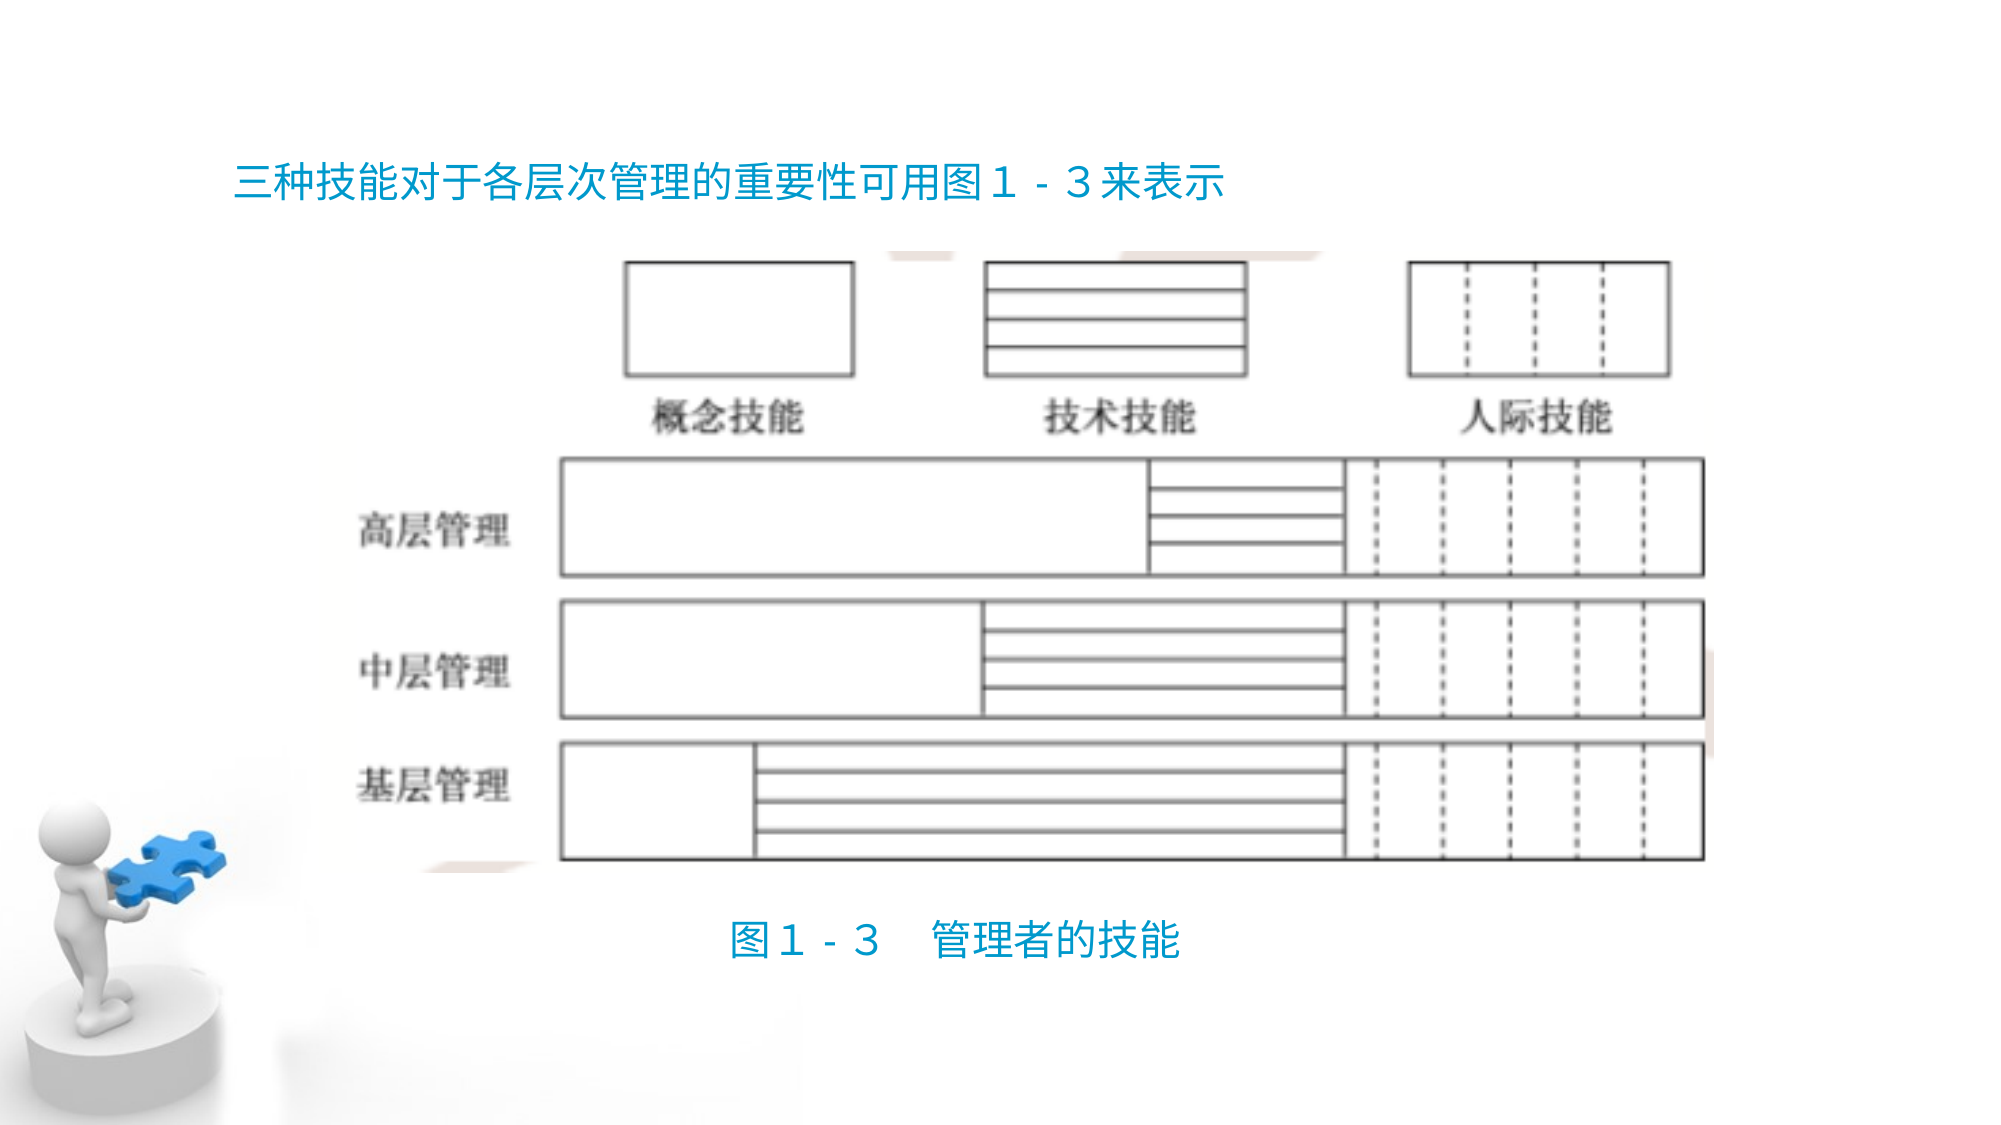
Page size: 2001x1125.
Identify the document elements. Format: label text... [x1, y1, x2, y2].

picture [0, 383, 1296, 1125]
text_box 图１-３ 管理者的技能 [715, 906, 1196, 972]
picture [319, 251, 1714, 873]
list 三种技能对于各层次管理的重要性可用图１-３来表示 [217, 142, 1864, 1014]
